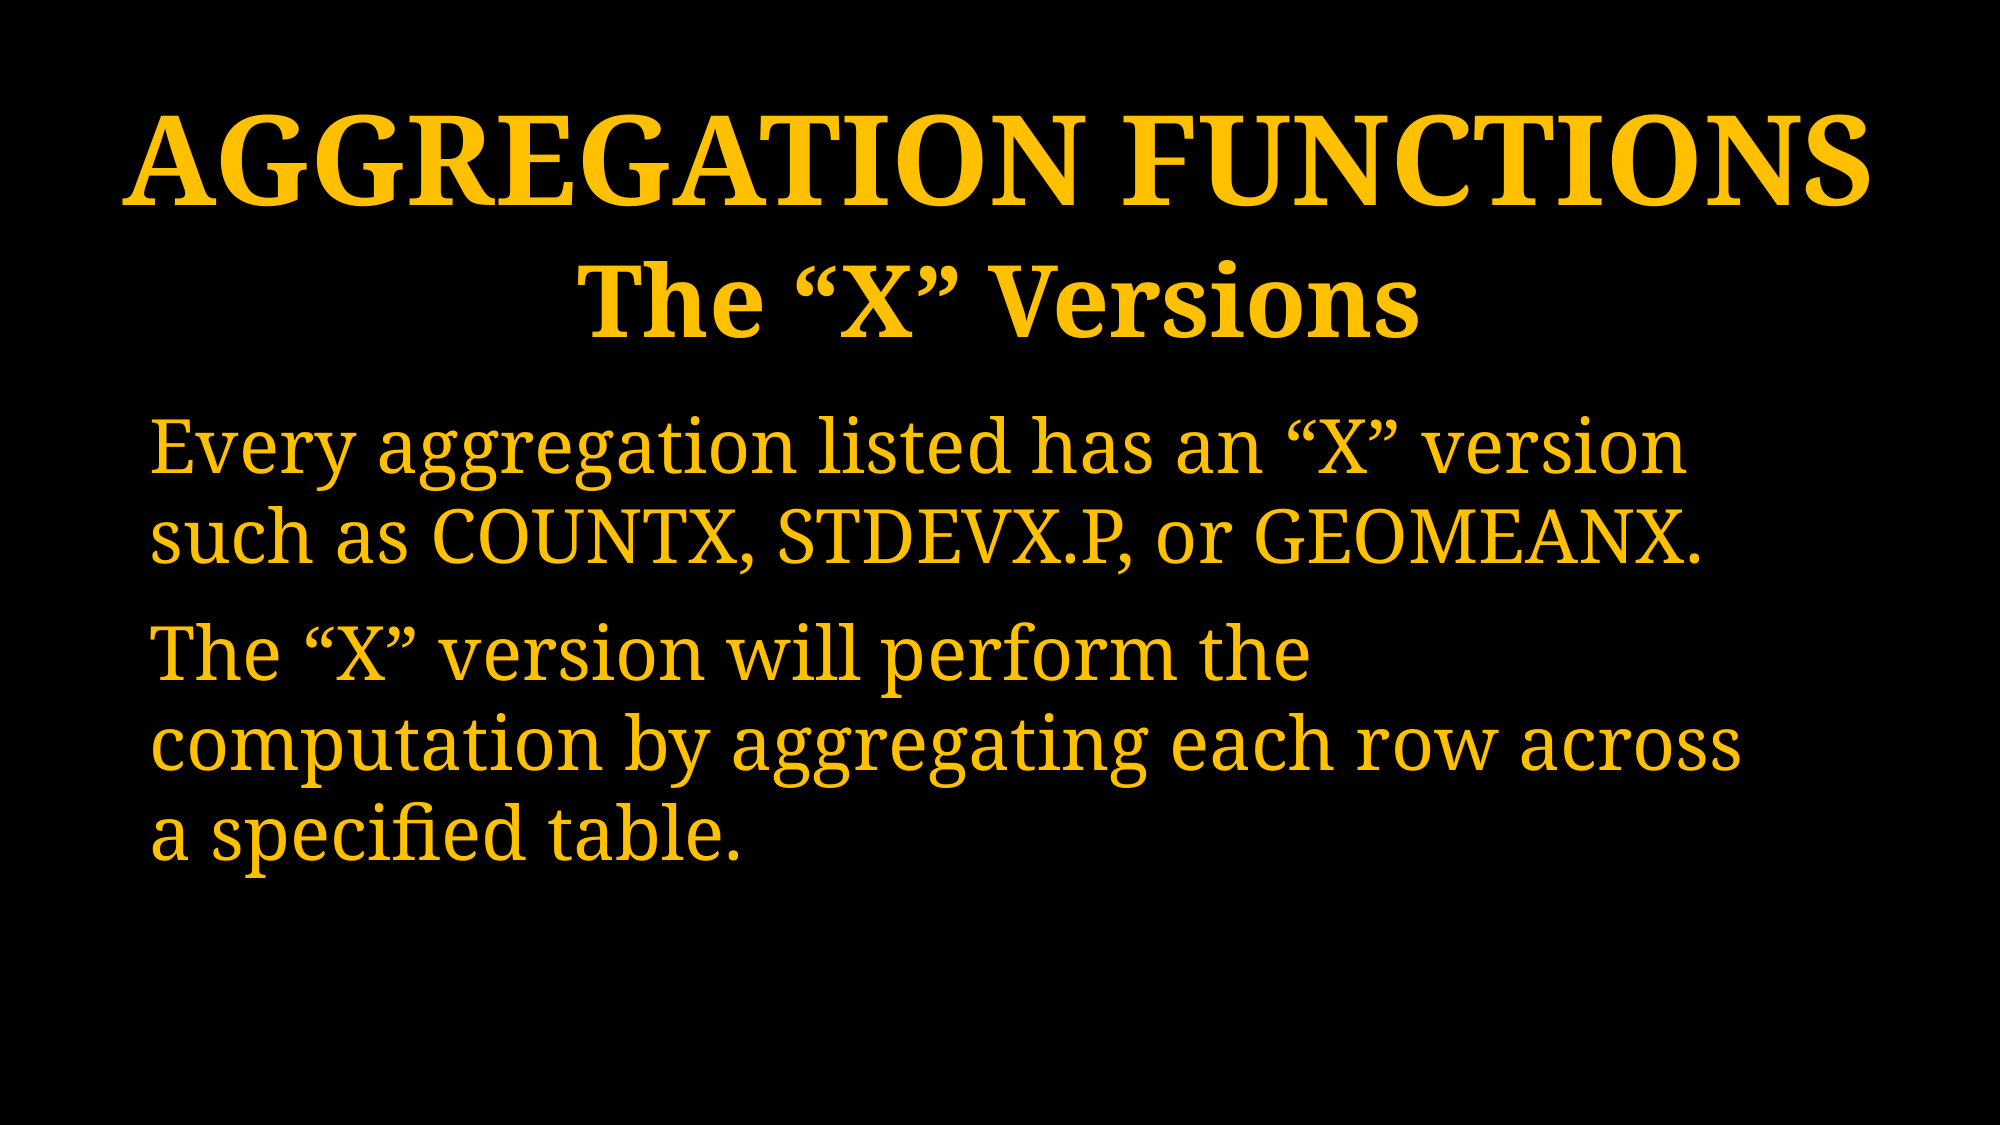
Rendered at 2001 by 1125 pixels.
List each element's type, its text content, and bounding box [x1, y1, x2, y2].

text_box Every aggregation listed has an “X” version such as COUNTX, STDEVX.P, or GEOMEANX. [134, 391, 1784, 587]
text_box The “X” Versions [319, 229, 1681, 365]
text_box The “X” version will perform the computation by aggregating each row across a specified table. [134, 597, 1784, 883]
text_box AGGREGATION FUNCTIONS [0, 73, 2000, 239]
